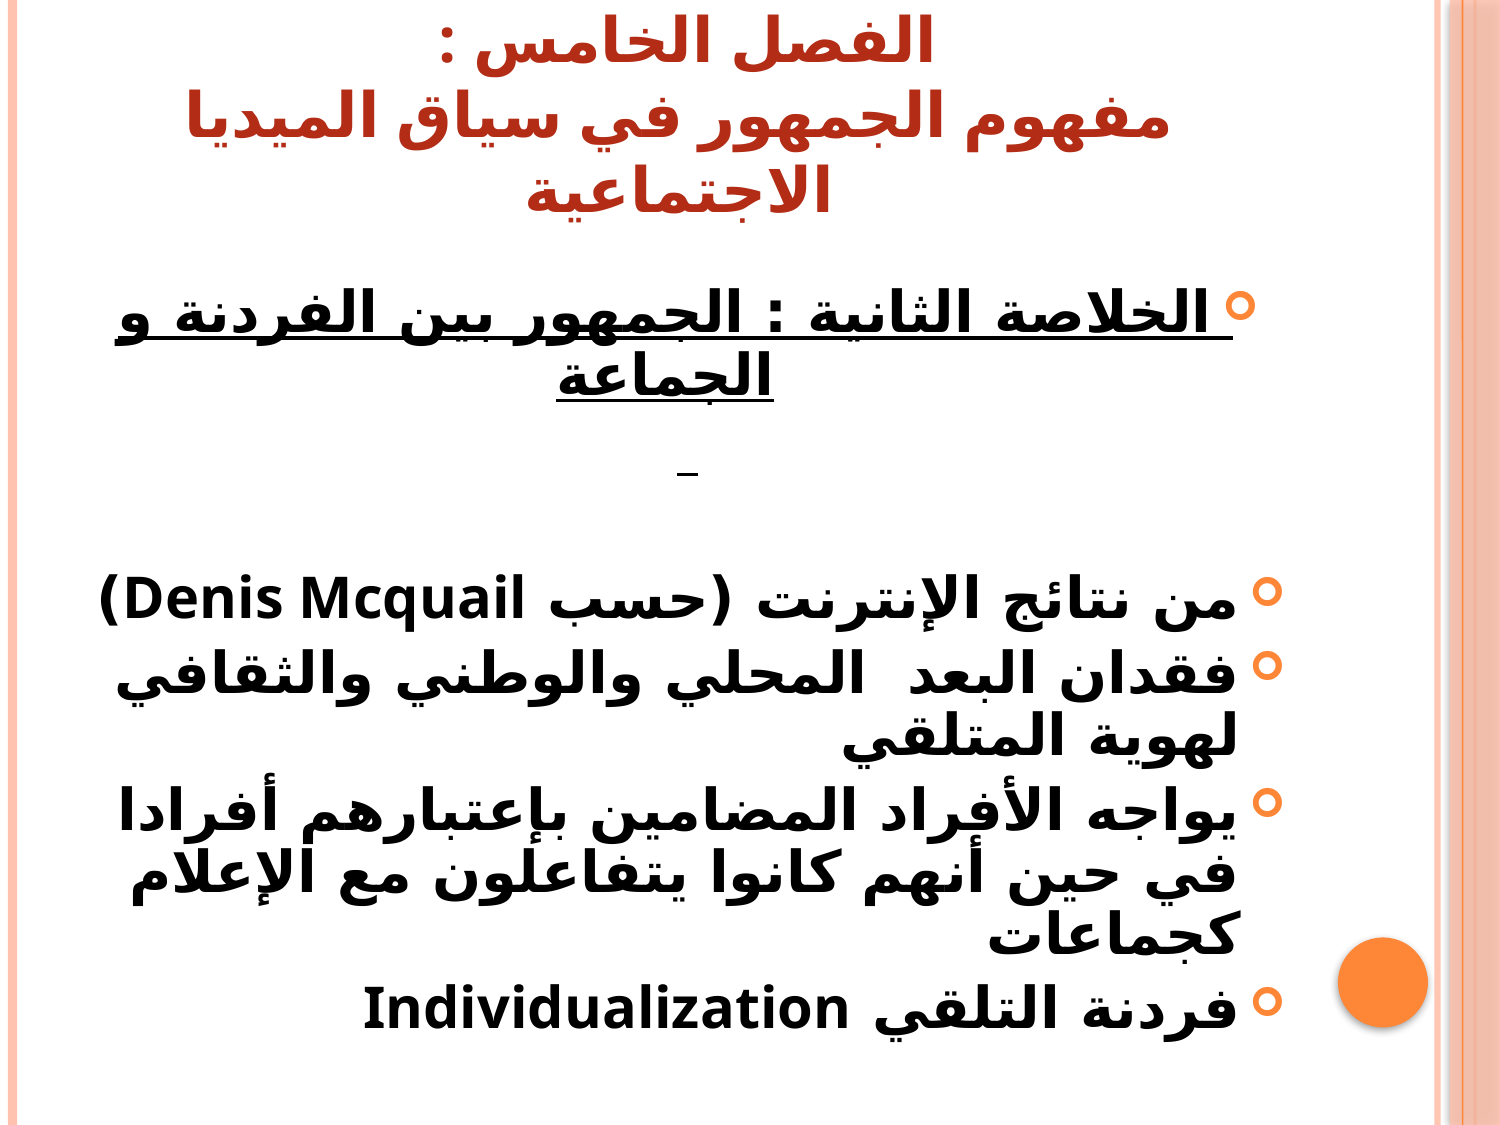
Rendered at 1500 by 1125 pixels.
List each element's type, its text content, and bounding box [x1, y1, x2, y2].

title الفصل الخامس : مفهوم الجمهور في سياق الميديا الاجتماعية [75, 45, 1300, 233]
list الخلاصة الثانية : الجمهور بين الفردنة و الجماعة من نتائج الإنترنت (حسب Denis Mcquail) فقدان البعد المحلي والوطني والثقافي لهوية المتلقي يواجه الأفراد المضامين بإعتبارهم أفرادا في حين أنهم كانوا يتفاعلون مع الإعلام كجماعات فردنة التلقي Individualization [75, 262, 1300, 1062]
